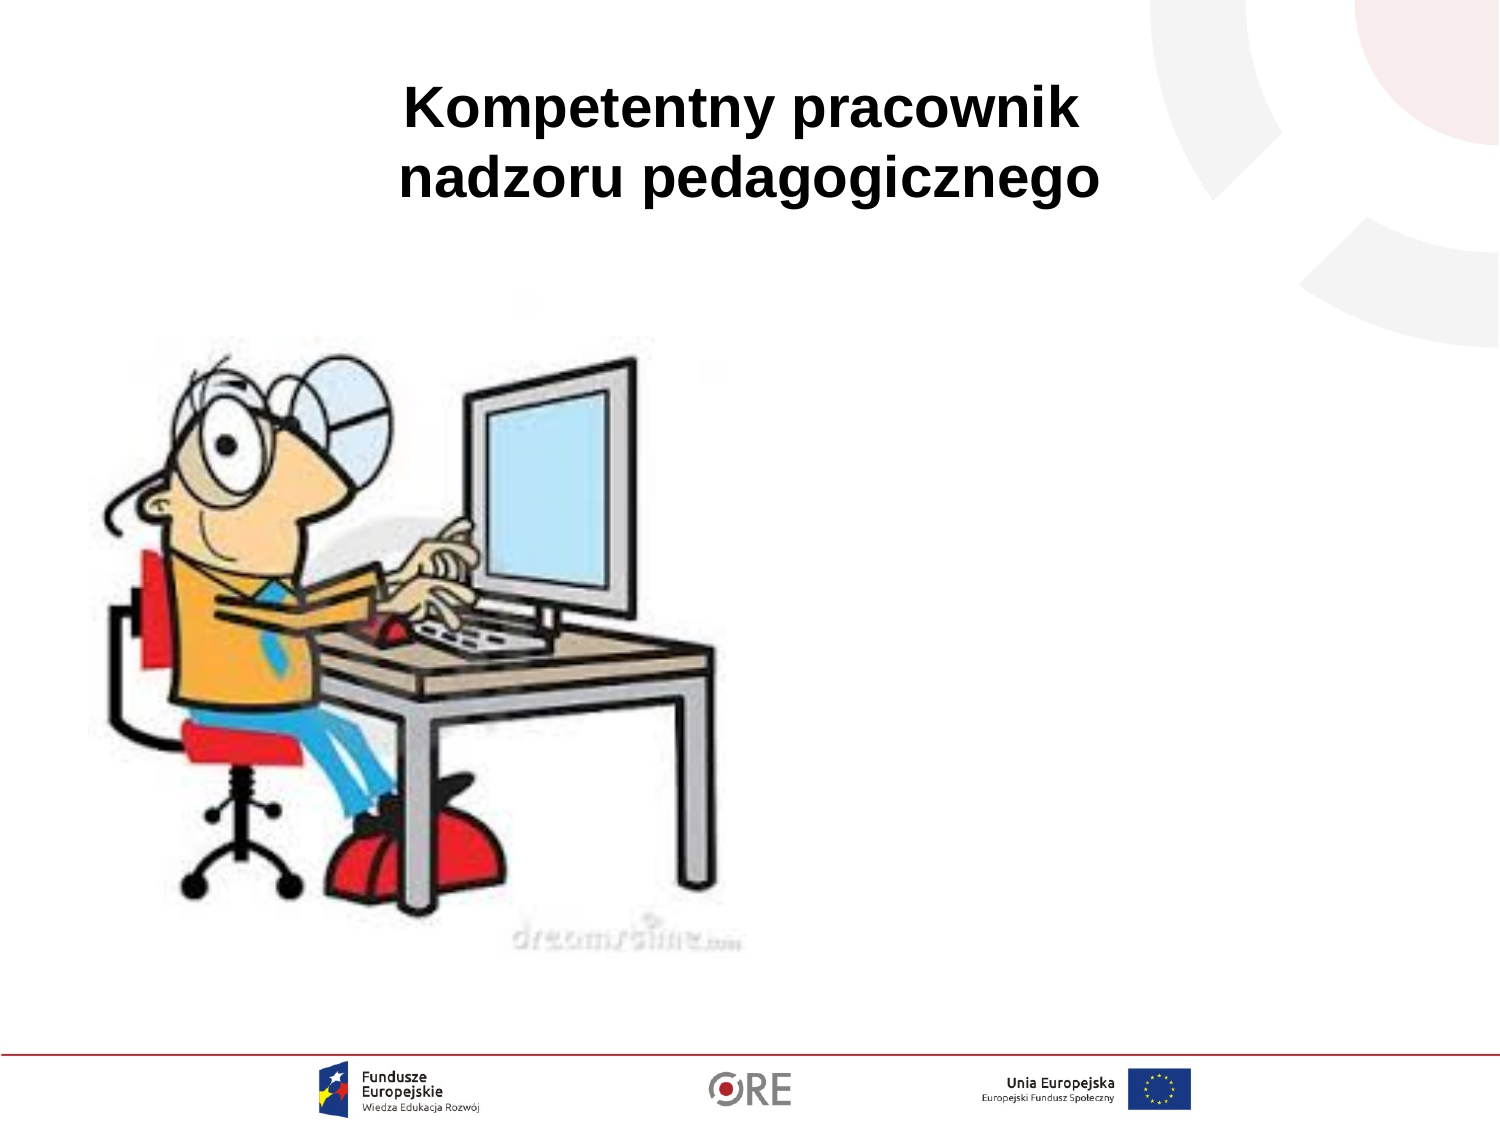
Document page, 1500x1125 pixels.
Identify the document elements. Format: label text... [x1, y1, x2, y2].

title Kompetentny pracownik nadzoru pedagogicznego [74, 44, 1426, 233]
picture [0, 0, 1500, 1125]
